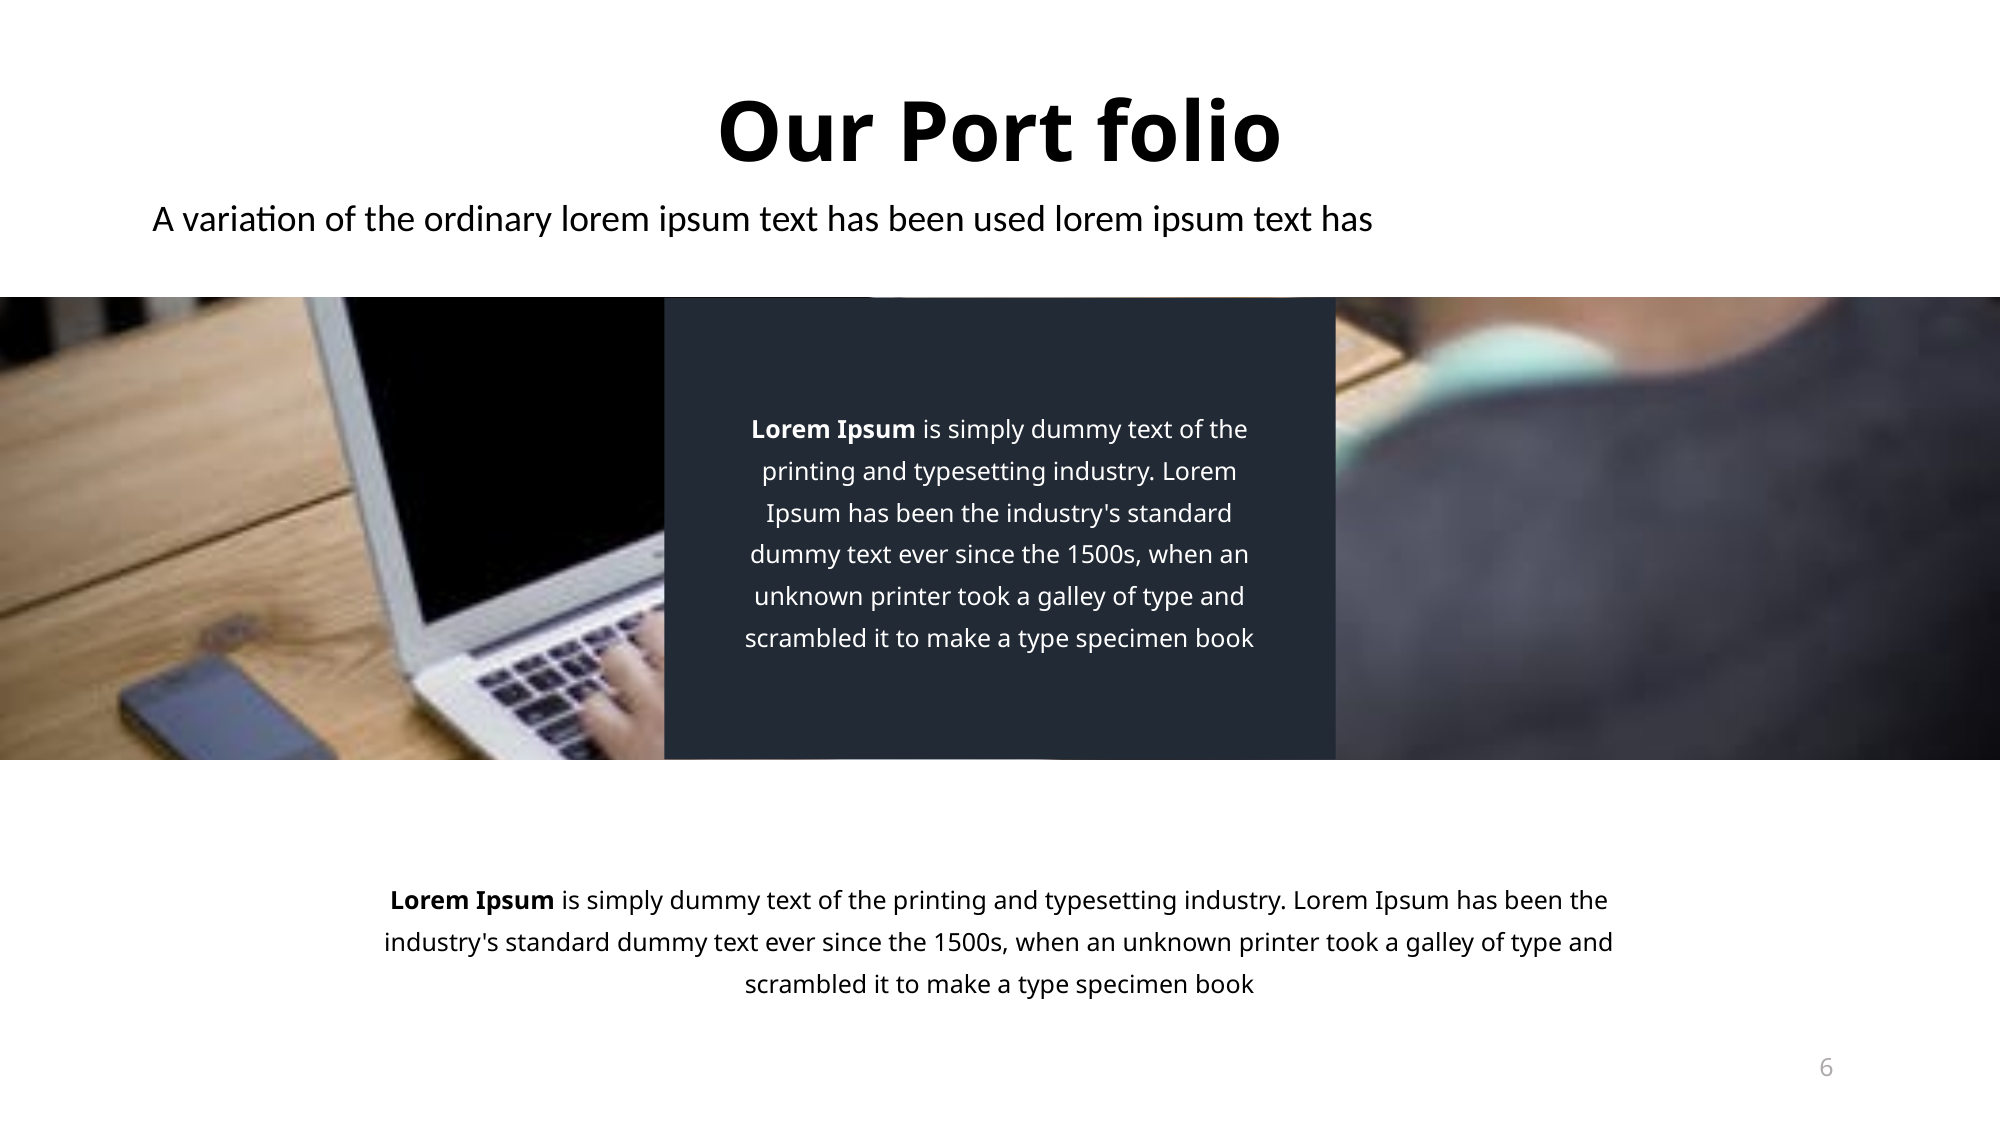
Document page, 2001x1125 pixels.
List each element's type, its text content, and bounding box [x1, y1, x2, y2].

text_box Lorem Ipsum is simply dummy text of the printing and typesetting industry. Lorem Ipsum has been the industry's standard dummy text ever since the 1500s, when an unknown printer took a galley of type and scrambled it to make a type specimen book [364, 865, 1635, 1006]
title Our Port folio [137, 78, 1863, 186]
picture [0, 297, 2000, 760]
slide_number 6 [1790, 1042, 1863, 1094]
subtitle A variation of the ordinary lorem ipsum text has been used lorem ipsum text has [137, 186, 1863, 227]
